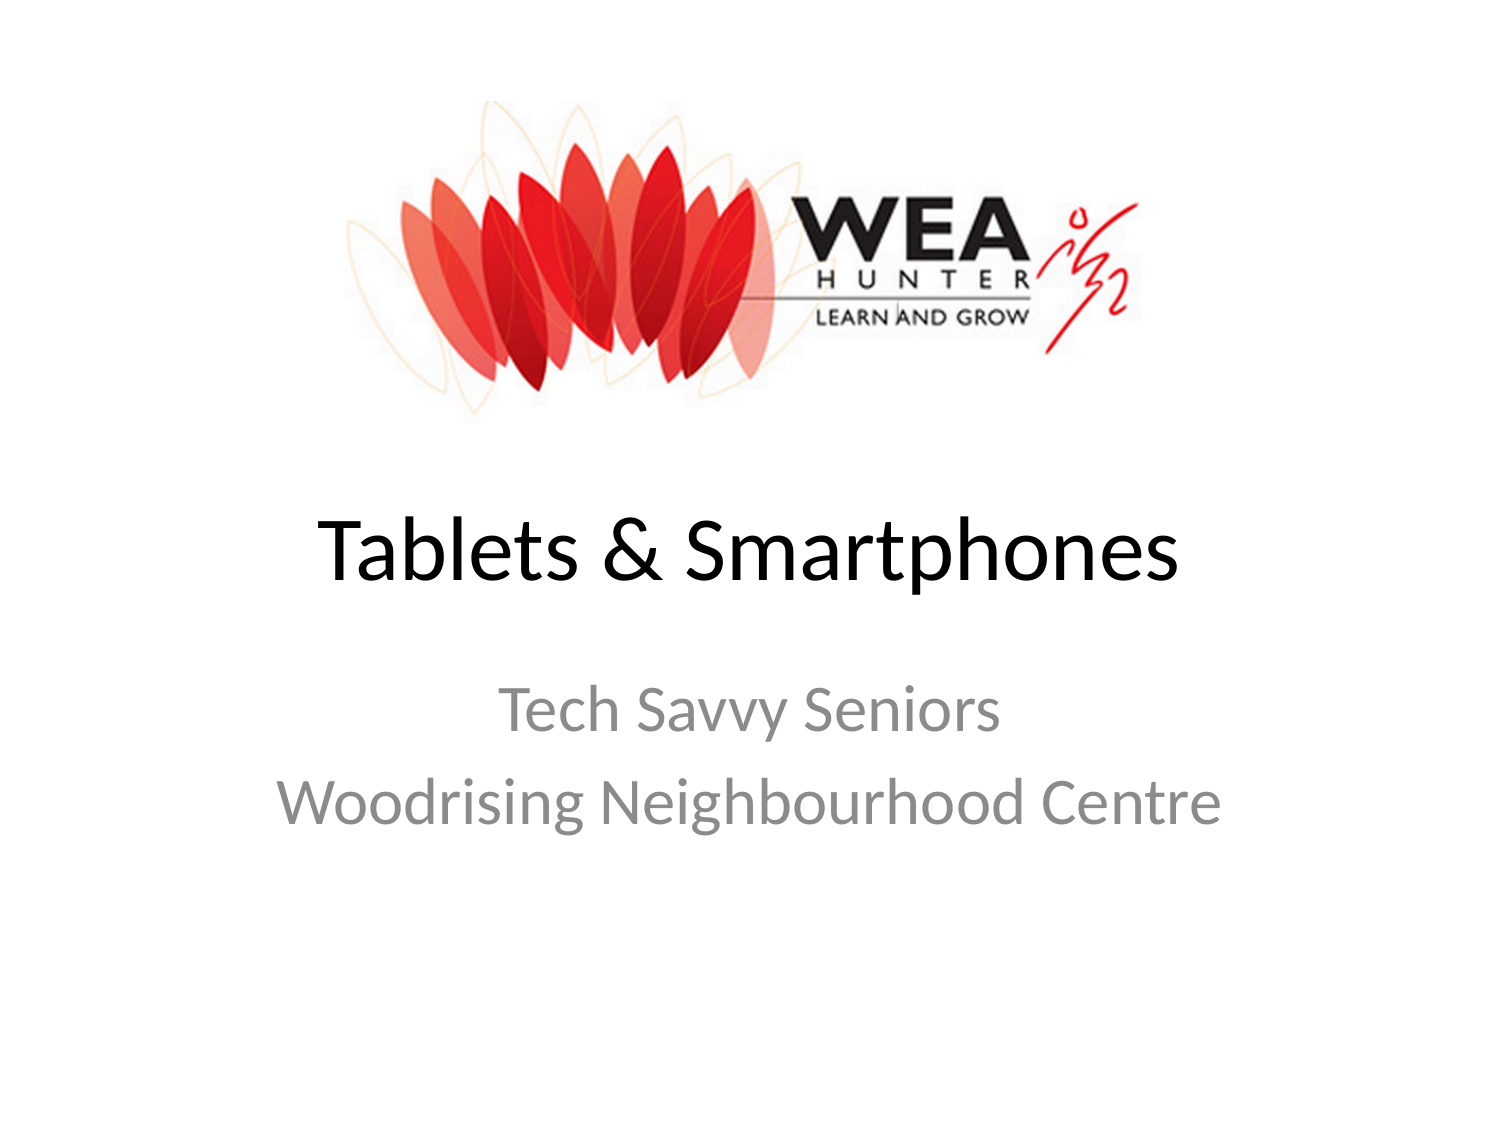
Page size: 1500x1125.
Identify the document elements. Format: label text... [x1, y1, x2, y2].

title Tablets & Smartphones [112, 423, 1388, 665]
picture [324, 101, 1176, 424]
subtitle Tech Savvy Seniors Woodrising Neighbourhood Centre [225, 656, 1275, 925]
